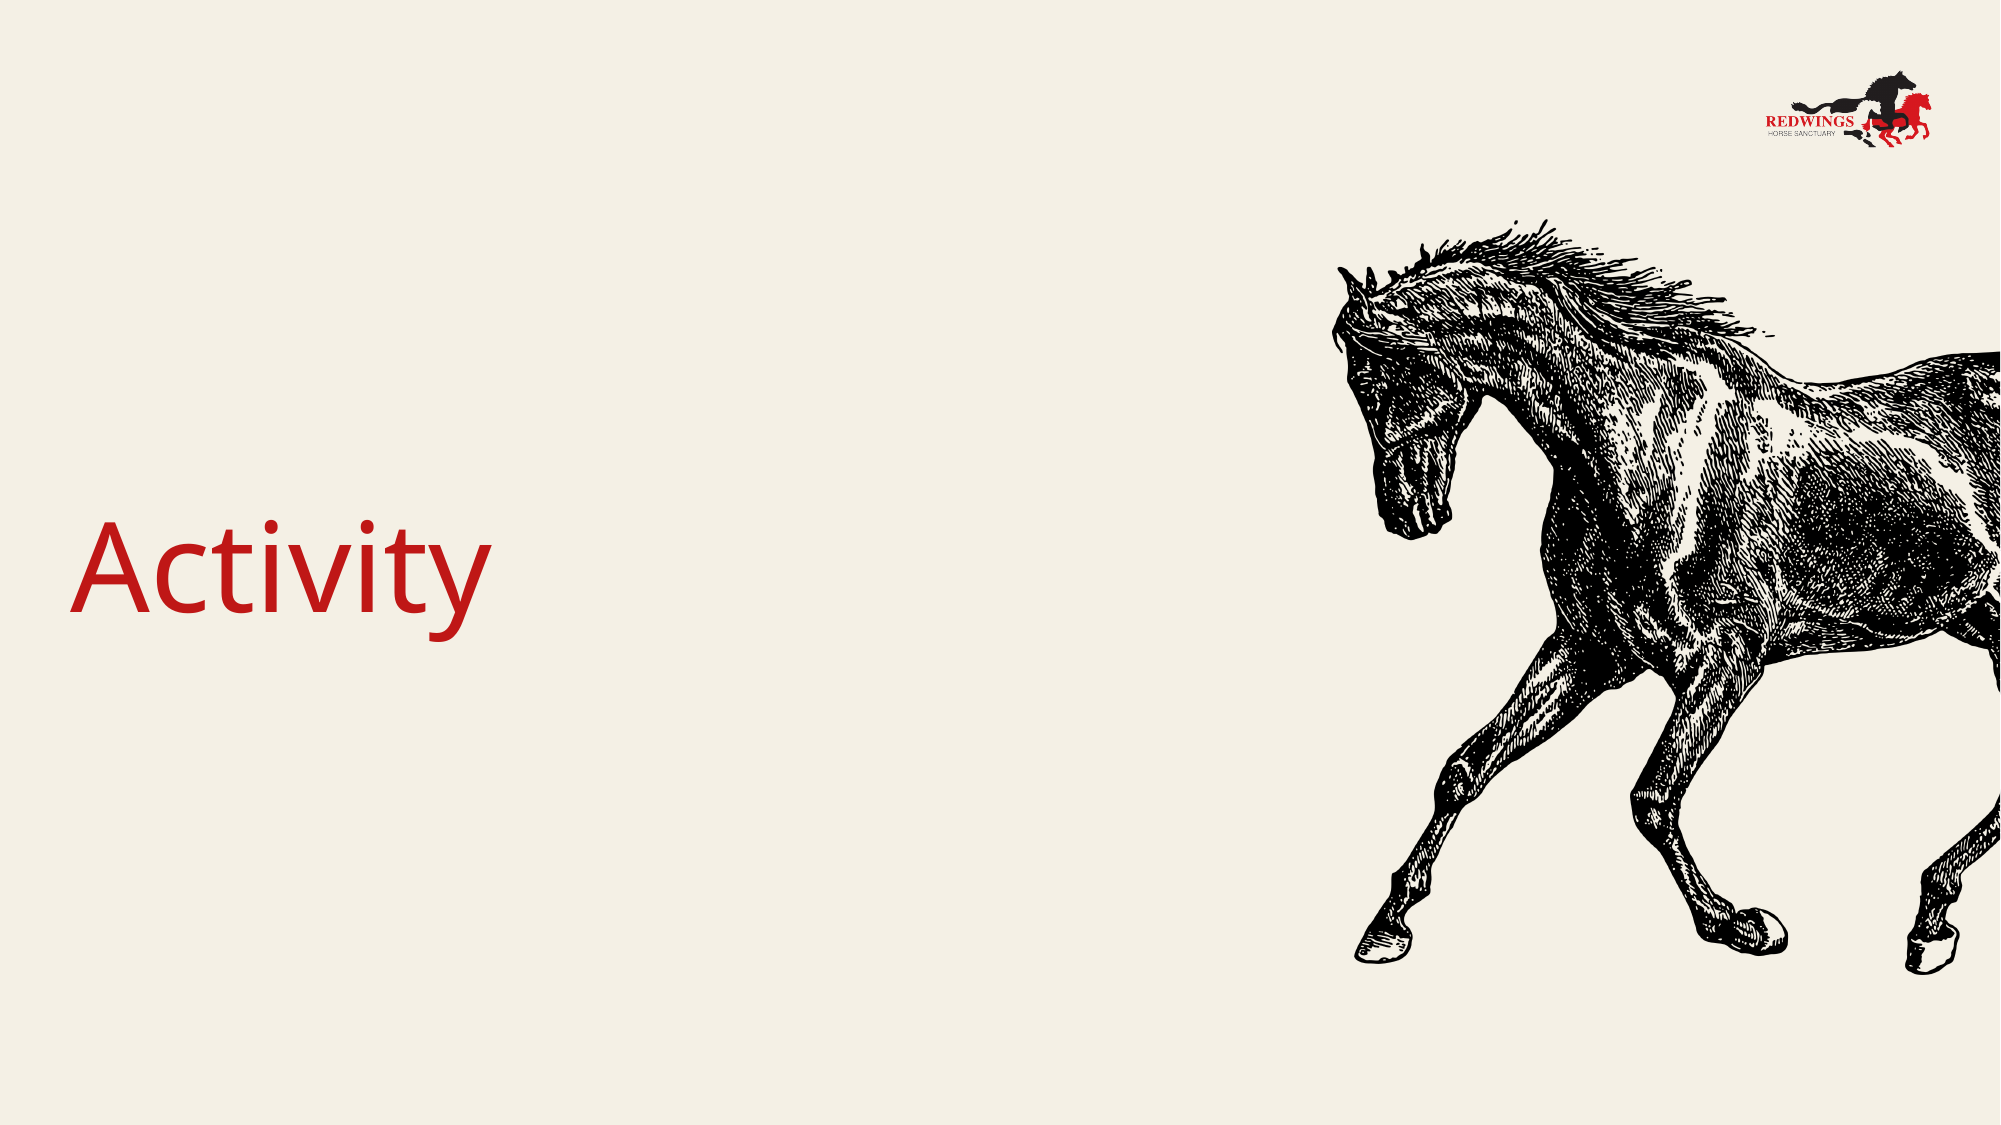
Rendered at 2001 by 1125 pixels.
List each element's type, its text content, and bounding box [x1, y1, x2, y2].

picture [1758, 68, 1938, 149]
picture [1332, 219, 2001, 975]
title Activity [70, 411, 1300, 714]
